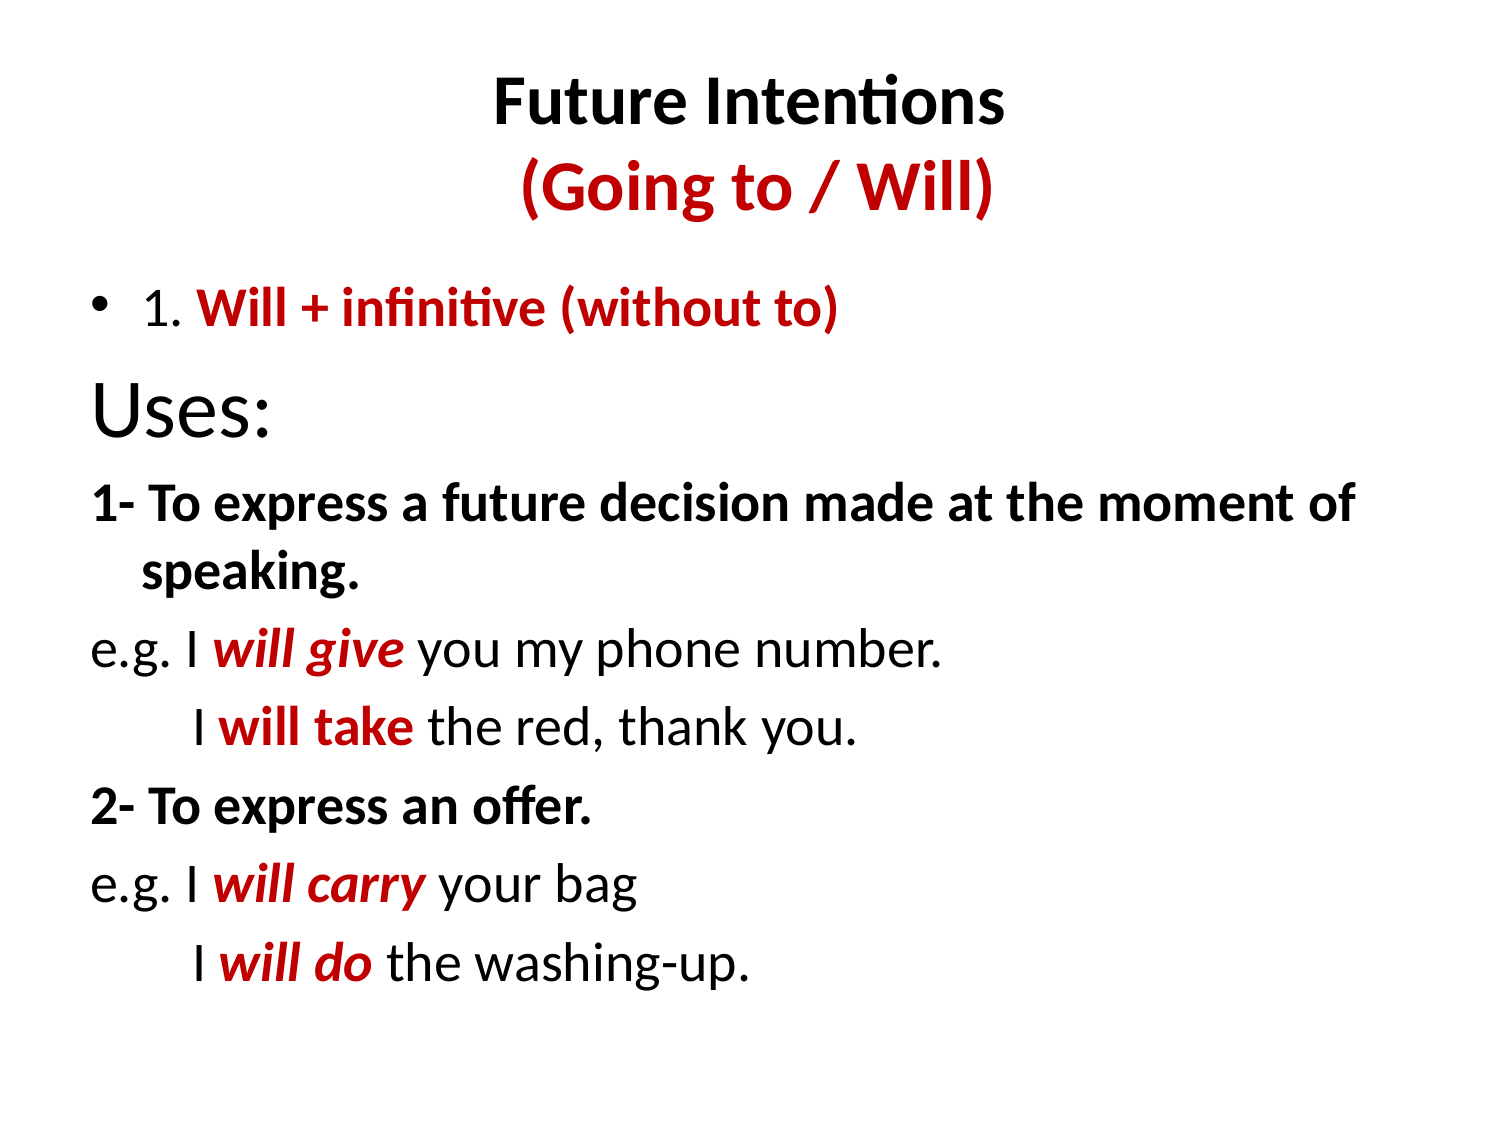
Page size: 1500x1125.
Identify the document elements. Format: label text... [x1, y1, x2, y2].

list 1. Will + infinitive (without to) Uses: 1- To express a future decision made at the moment of speaking. e.g. I will give you my phone number. I will take the red, thank you. 2- To express an offer. e.g. I will carry your bag I will do the washing-up. [75, 262, 1425, 1005]
title Future Intentions (Going to / Will) [75, 45, 1425, 233]
